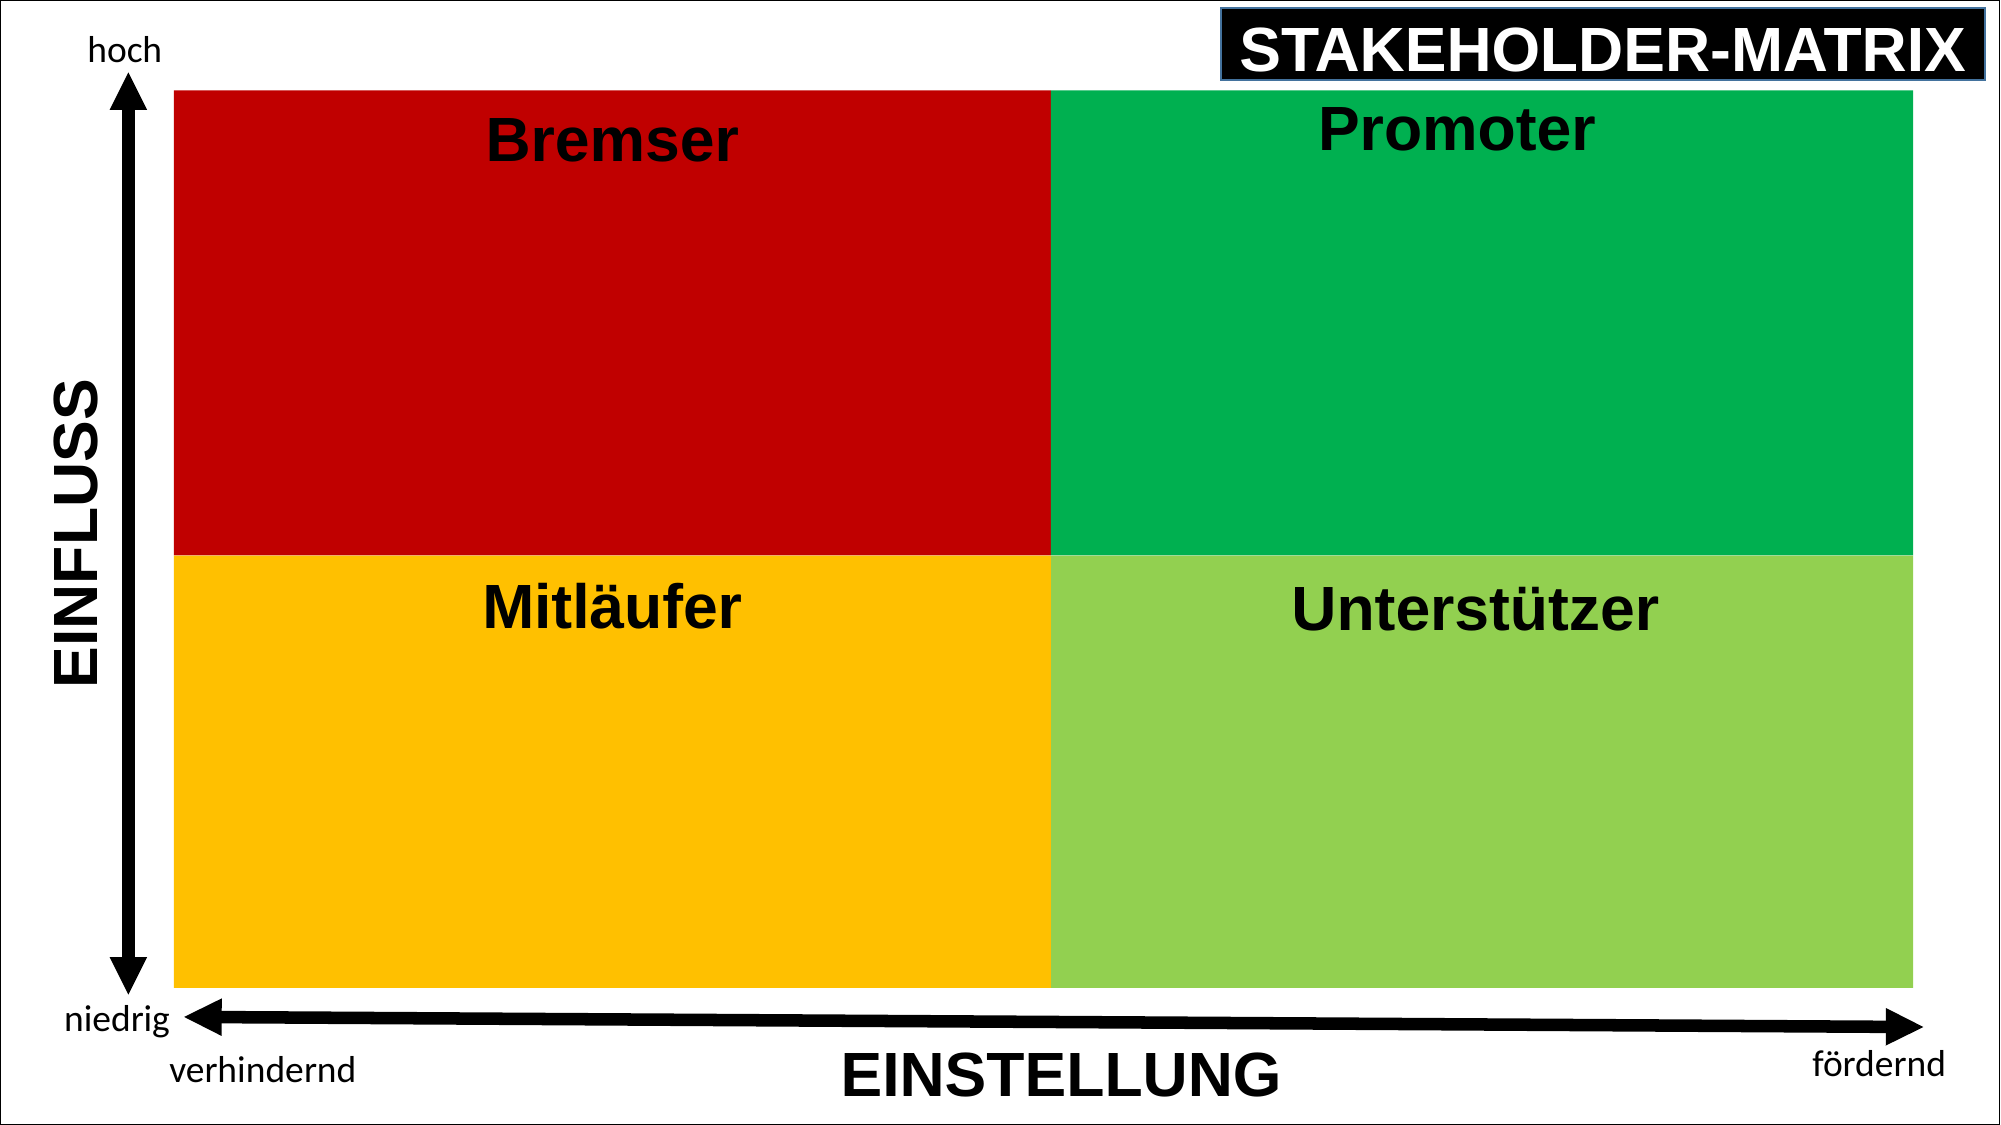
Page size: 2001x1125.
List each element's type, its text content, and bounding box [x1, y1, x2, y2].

text_box Bremser [272, 91, 953, 182]
text_box EINFLUSS [27, 193, 117, 874]
text_box Unterstützer [1135, 560, 1816, 650]
text_box EINSTELLUNG [721, 1028, 1402, 1117]
text_box [1050, 89, 1914, 554]
text_box Promoter [1117, 92, 1797, 170]
text_box [173, 554, 1052, 989]
text_box [0, 0, 2000, 1125]
text_box niedrig [49, 986, 187, 1047]
text_box hoch [72, 17, 210, 78]
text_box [184, 1016, 1924, 1028]
text_box fördernd [1797, 1031, 2000, 1092]
text_box STAKEHOLDER-MATRIX [1107, 1, 2000, 92]
text_box [173, 89, 1050, 554]
text_box [1052, 554, 1914, 989]
text_box Mitläufer [272, 558, 953, 649]
text_box verhindernd [154, 1037, 407, 1098]
